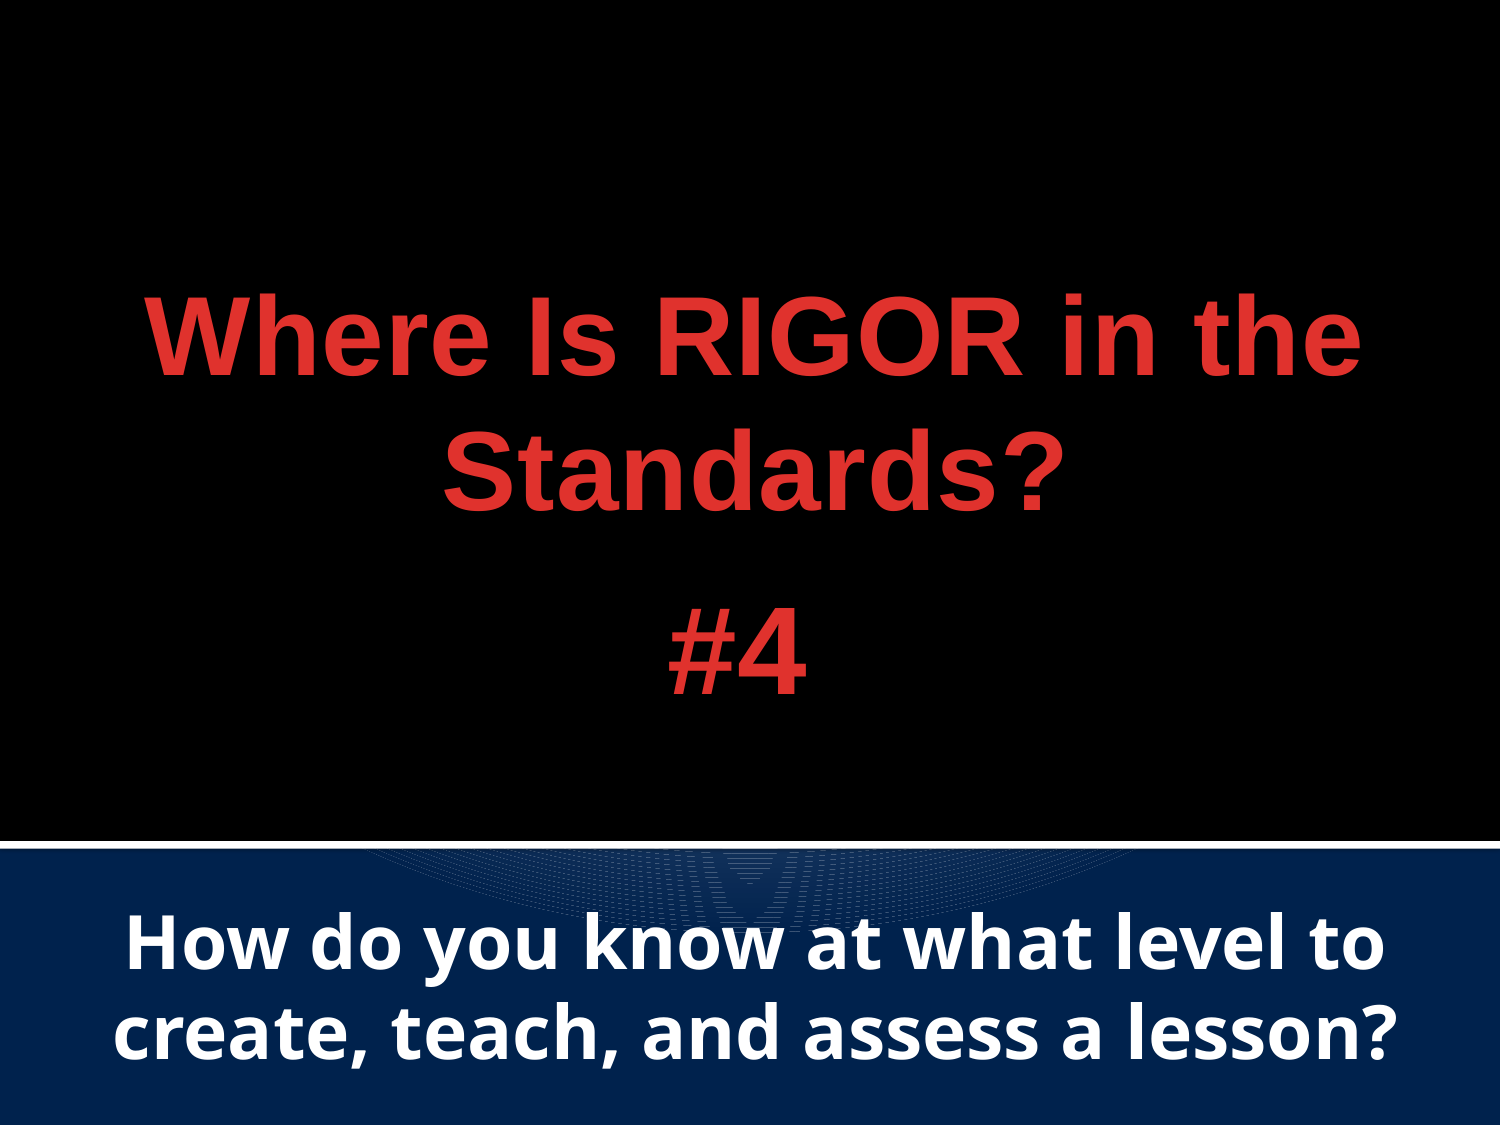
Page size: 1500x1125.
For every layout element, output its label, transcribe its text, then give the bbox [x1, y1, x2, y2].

subtitle Where Is RIGOR in the Standards? [75, 275, 1425, 533]
text_box How do you know at what level to create, teach, and assess a lesson? [62, 875, 1438, 1075]
text_box #4 [624, 562, 850, 728]
